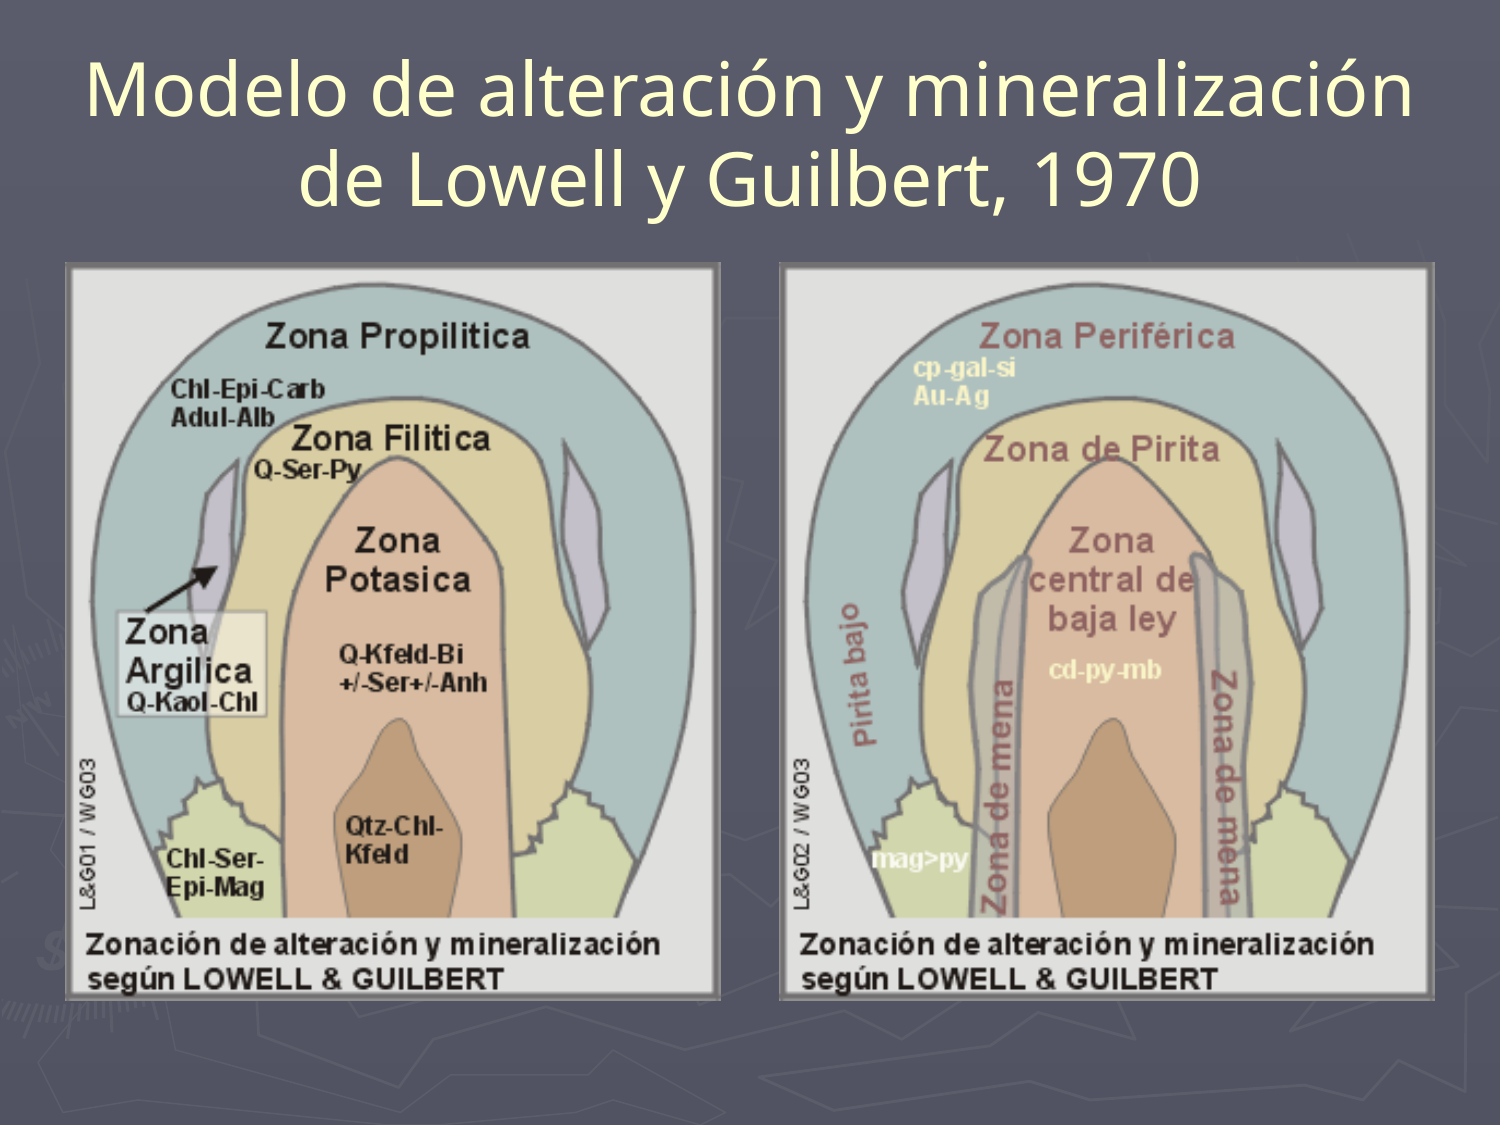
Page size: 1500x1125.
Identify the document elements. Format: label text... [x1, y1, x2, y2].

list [65, 262, 721, 1001]
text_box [779, 262, 1435, 1001]
title Modelo de alteración y mineralización de Lowell y Guilbert, 1970 [49, 37, 1451, 226]
